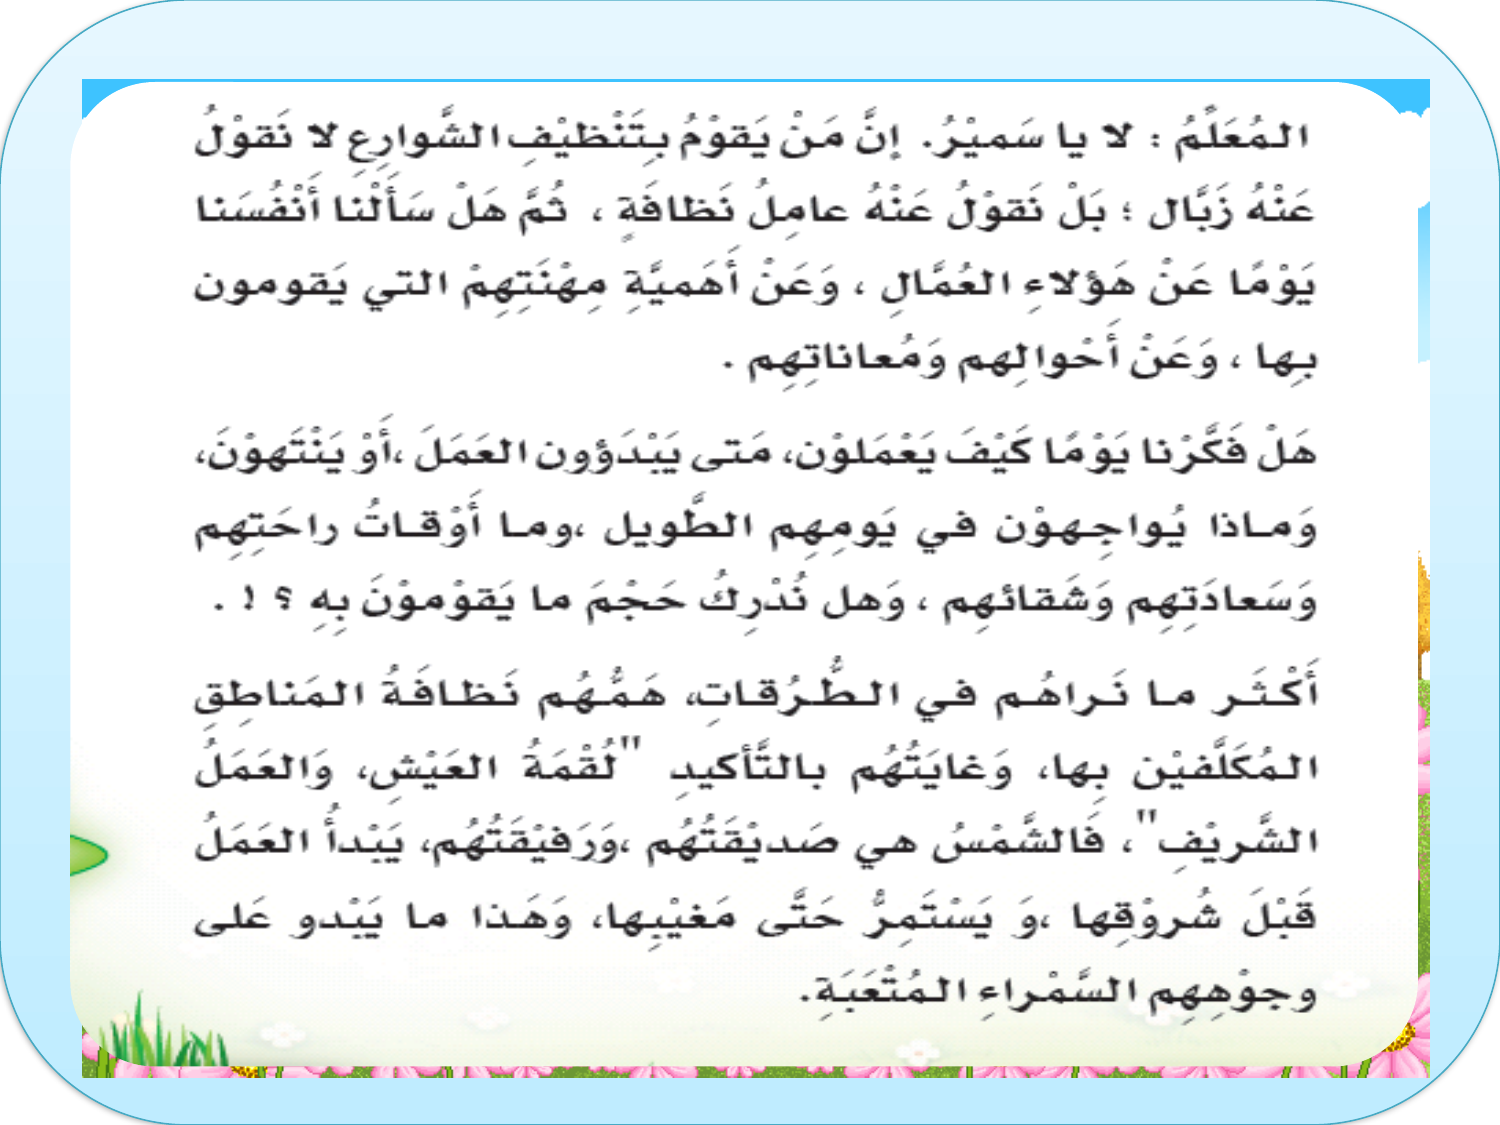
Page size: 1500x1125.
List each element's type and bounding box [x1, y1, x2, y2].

text_box [0, 0, 1500, 1125]
picture [70, 79, 1430, 1079]
